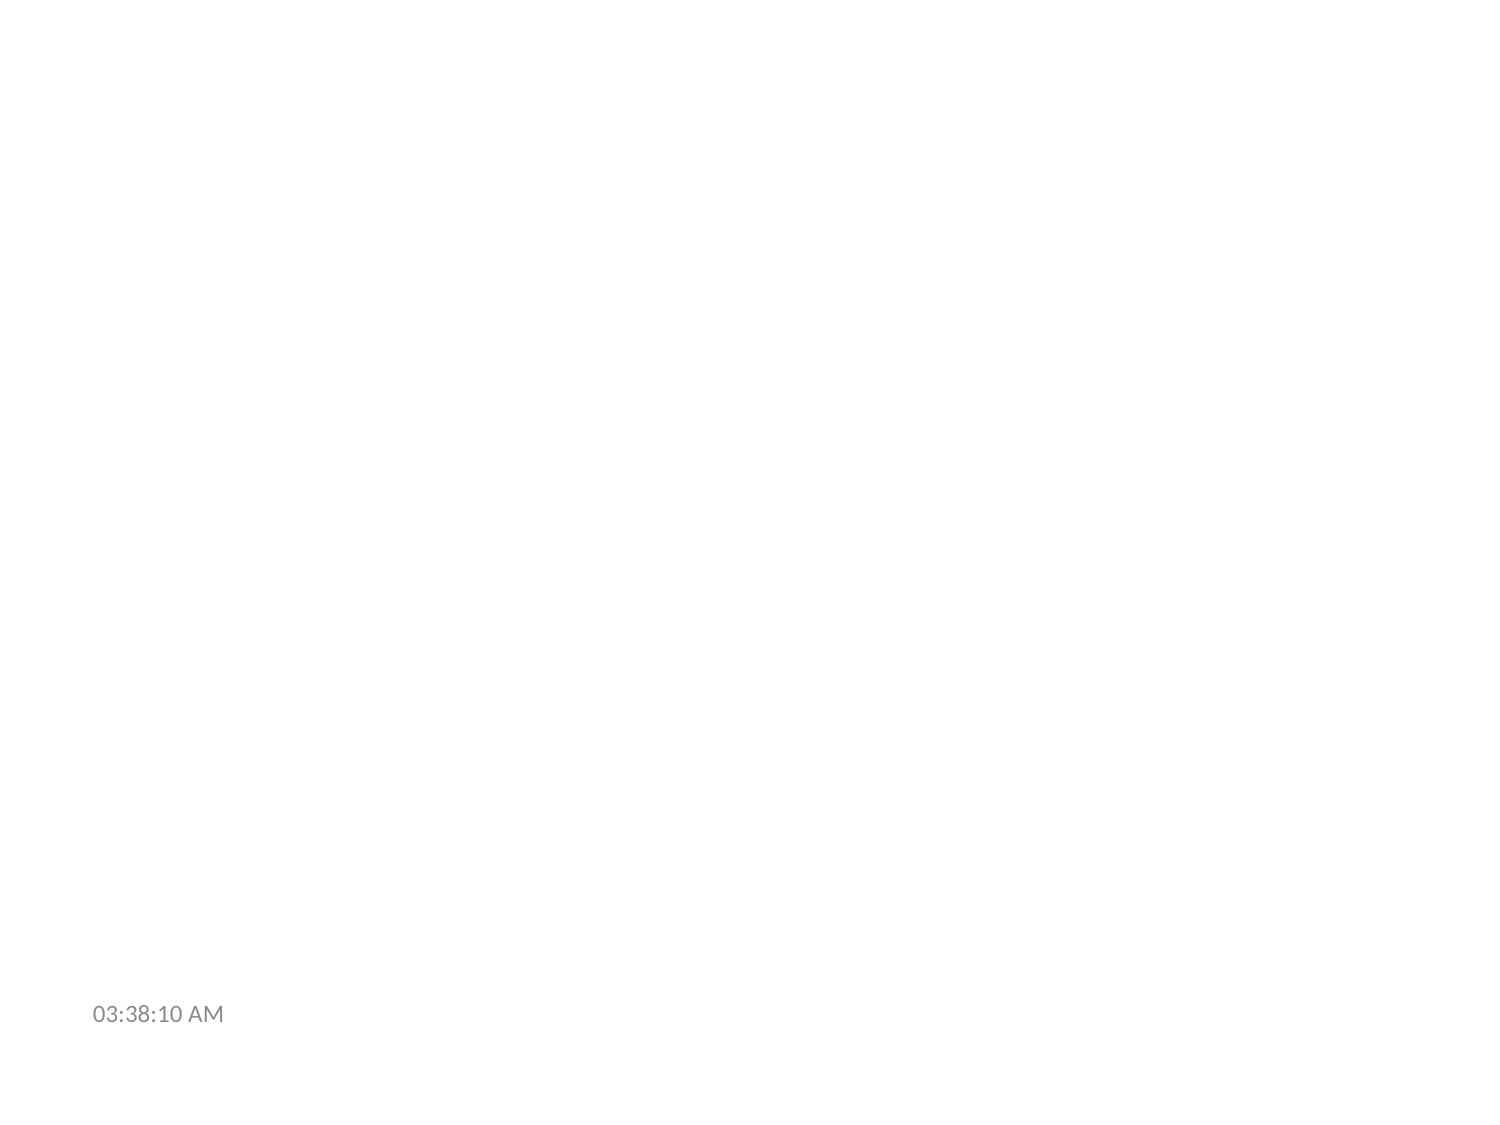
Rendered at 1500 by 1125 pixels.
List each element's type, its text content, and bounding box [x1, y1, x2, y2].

text_box 3:35:09 PM [77, 982, 428, 1043]
